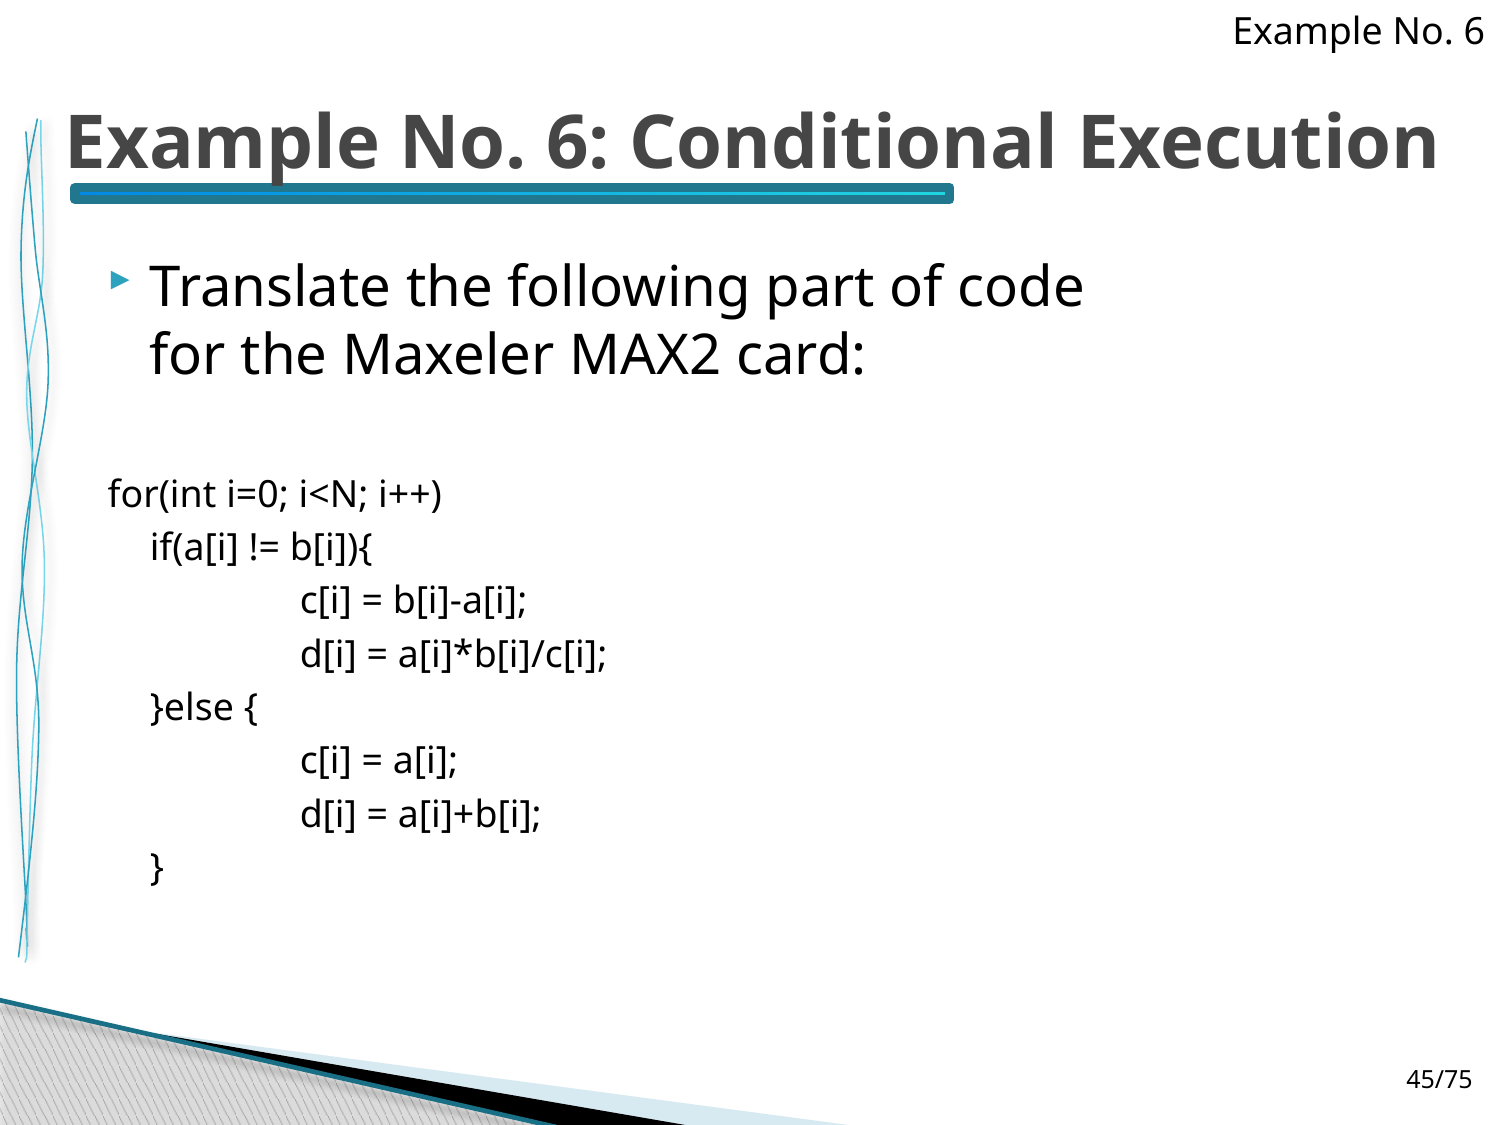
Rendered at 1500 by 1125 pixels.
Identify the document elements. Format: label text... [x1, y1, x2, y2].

title Example No. 6: Conditional Execution [50, 45, 1500, 233]
list Example No. 6 [1074, 0, 1500, 63]
list Translate the following part of code for the Maxeler MAX2 card: for(int i=0; i<N; i++) if(a[i] != b[i]){ c[i] = b[i]-a[i]; d[i] = a[i]*b[i]/c[i]; }else { c[i] = a[i]; d[i] = a[i]+b[i]; } [75, 243, 1425, 986]
